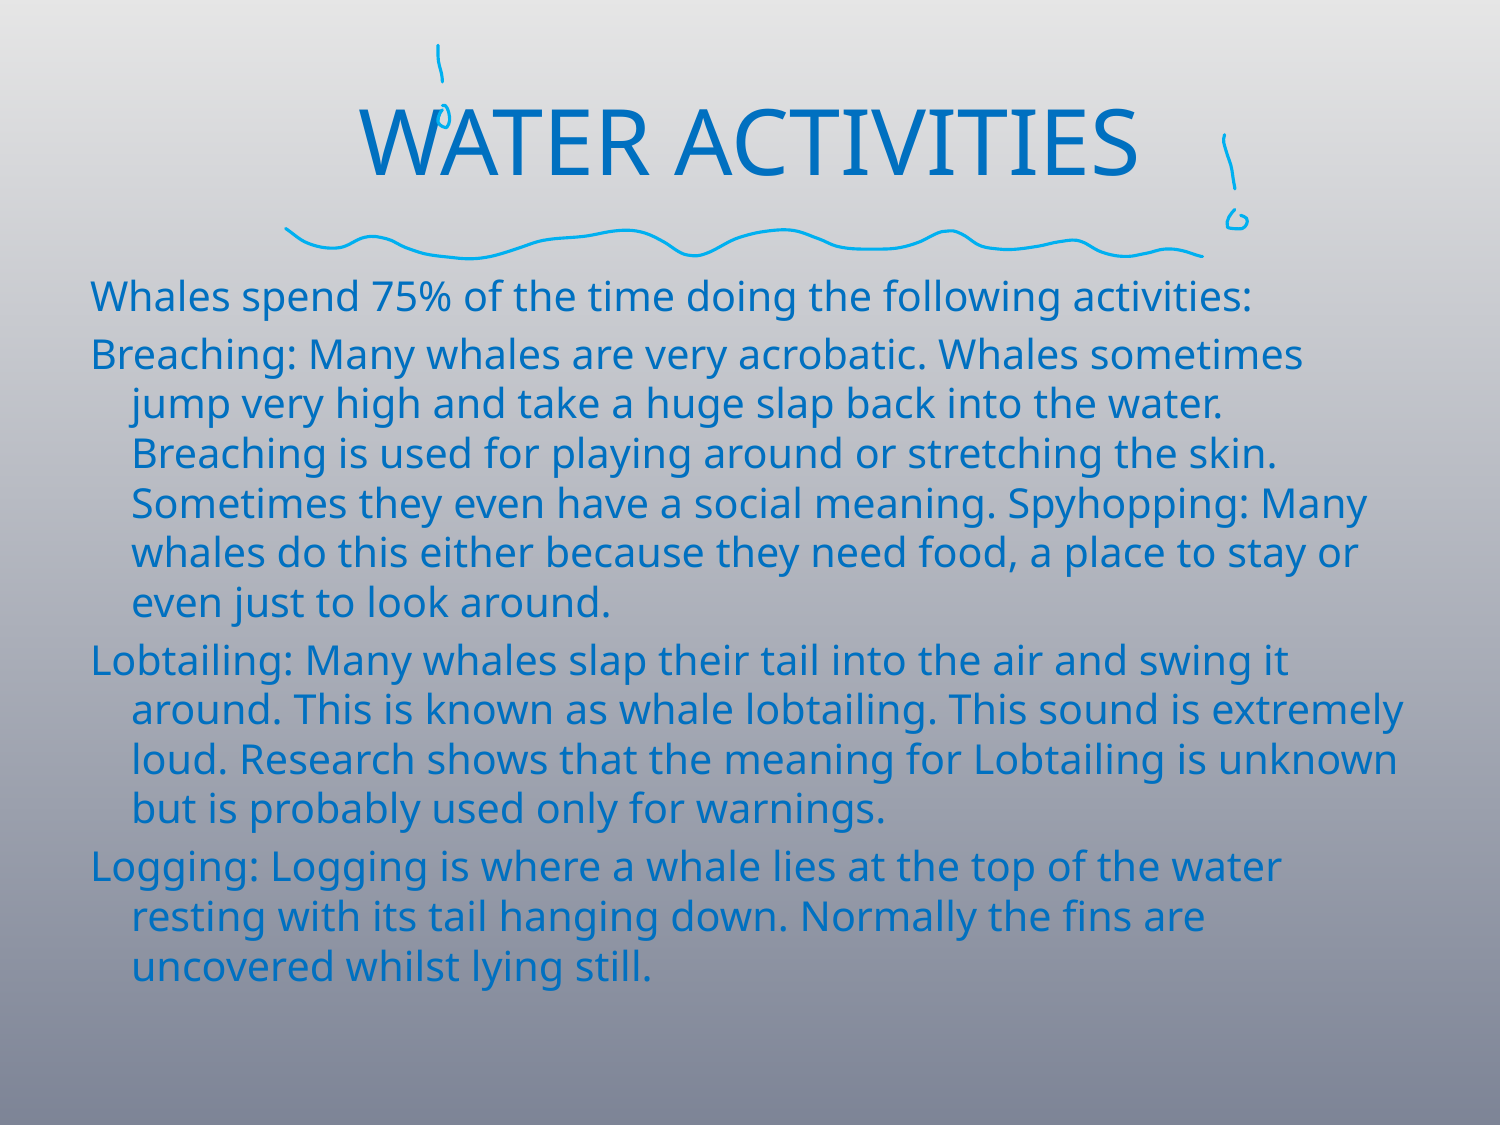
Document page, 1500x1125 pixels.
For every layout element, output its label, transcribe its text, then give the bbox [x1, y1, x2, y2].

title WATER ACTIVITIES [75, 45, 1425, 233]
list Whales spend 75% of the time doing the following activities: Breaching: Many whales are very acrobatic. Whales sometimes jump very high and take a huge slap back into the water. Breaching is used for playing around or stretching the skin. Sometimes they even have a social meaning. Spyhopping: Many whales do this either because they need food, a place to stay or even just to look around. Lobtailing: Many whales slap their tail into the air and swing it around. This is known as whale lobtailing. This sound is extremely loud. Research shows that the meaning for Lobtailing is unknown but is probably used only for warnings. Logging: Logging is where a whale lies at the top of the water resting with its tail hanging down. Normally the fins are uncovered whilst lying still. [75, 262, 1425, 1005]
